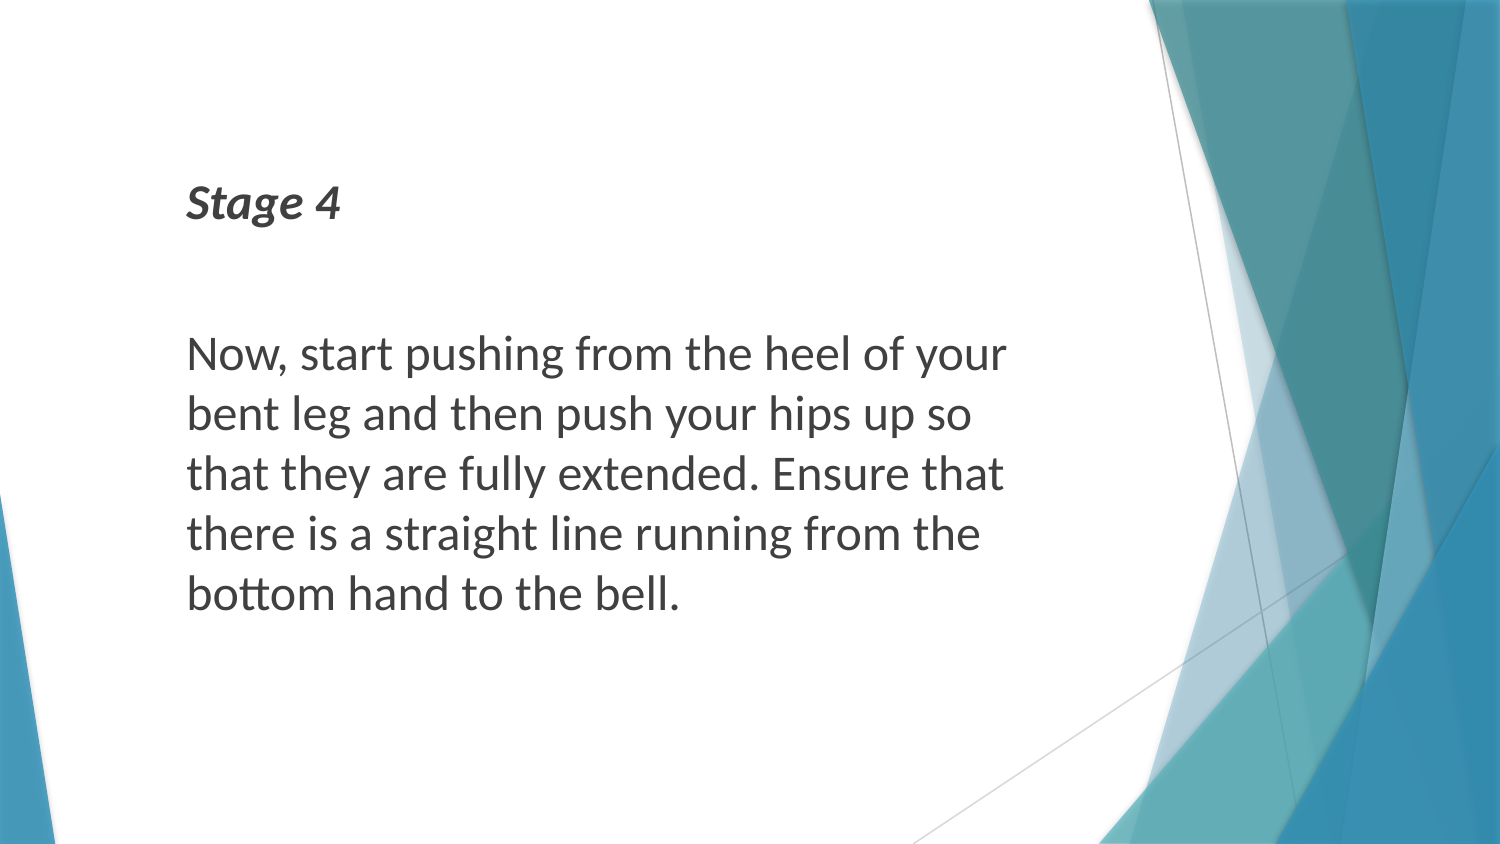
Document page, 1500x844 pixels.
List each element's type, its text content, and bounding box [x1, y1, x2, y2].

list Stage 4 Now, start pushing from the heel of your bent leg and then push your hips up so that they are fully extended. Ensure that there is a straight line running from the bottom hand to the bell. [171, 161, 1069, 682]
